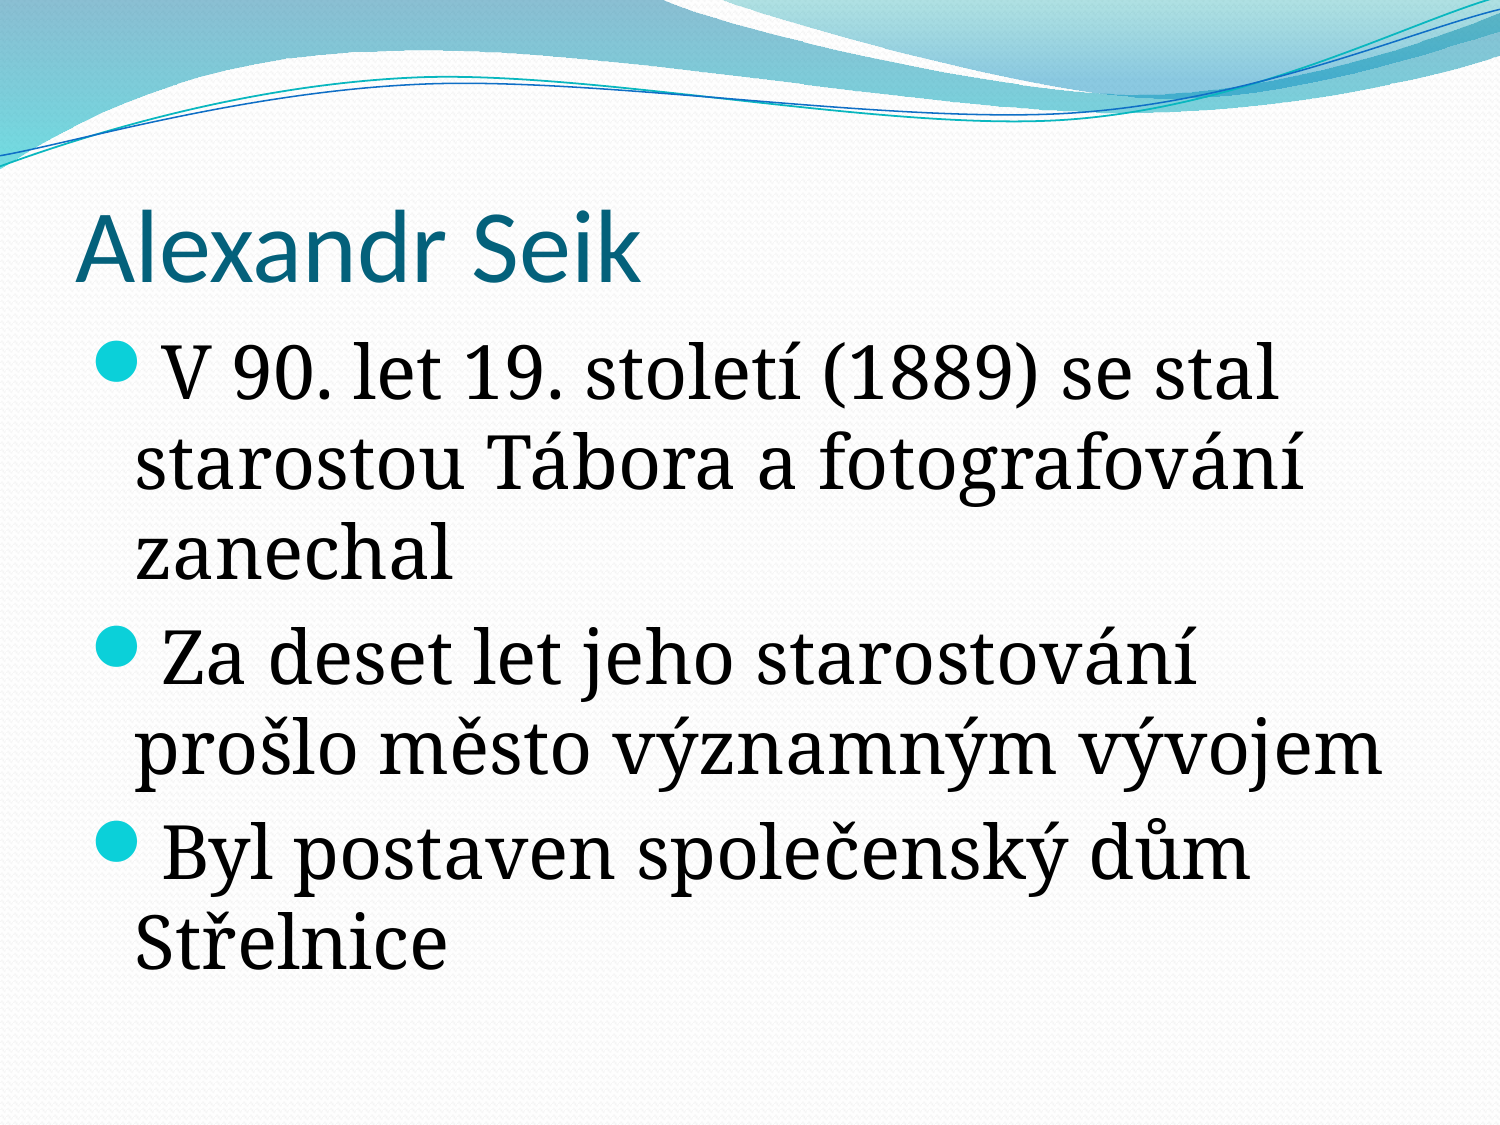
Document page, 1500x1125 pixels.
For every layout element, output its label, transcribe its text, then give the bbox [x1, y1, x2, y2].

title Alexandr Seik [75, 115, 1425, 303]
list V 90. let 19. století (1889) se stal starostou Tábora a fotografování zanechal Za deset let jeho starostování prošlo město významným vývojem Byl postaven společenský dům Střelnice [75, 317, 1425, 1038]
